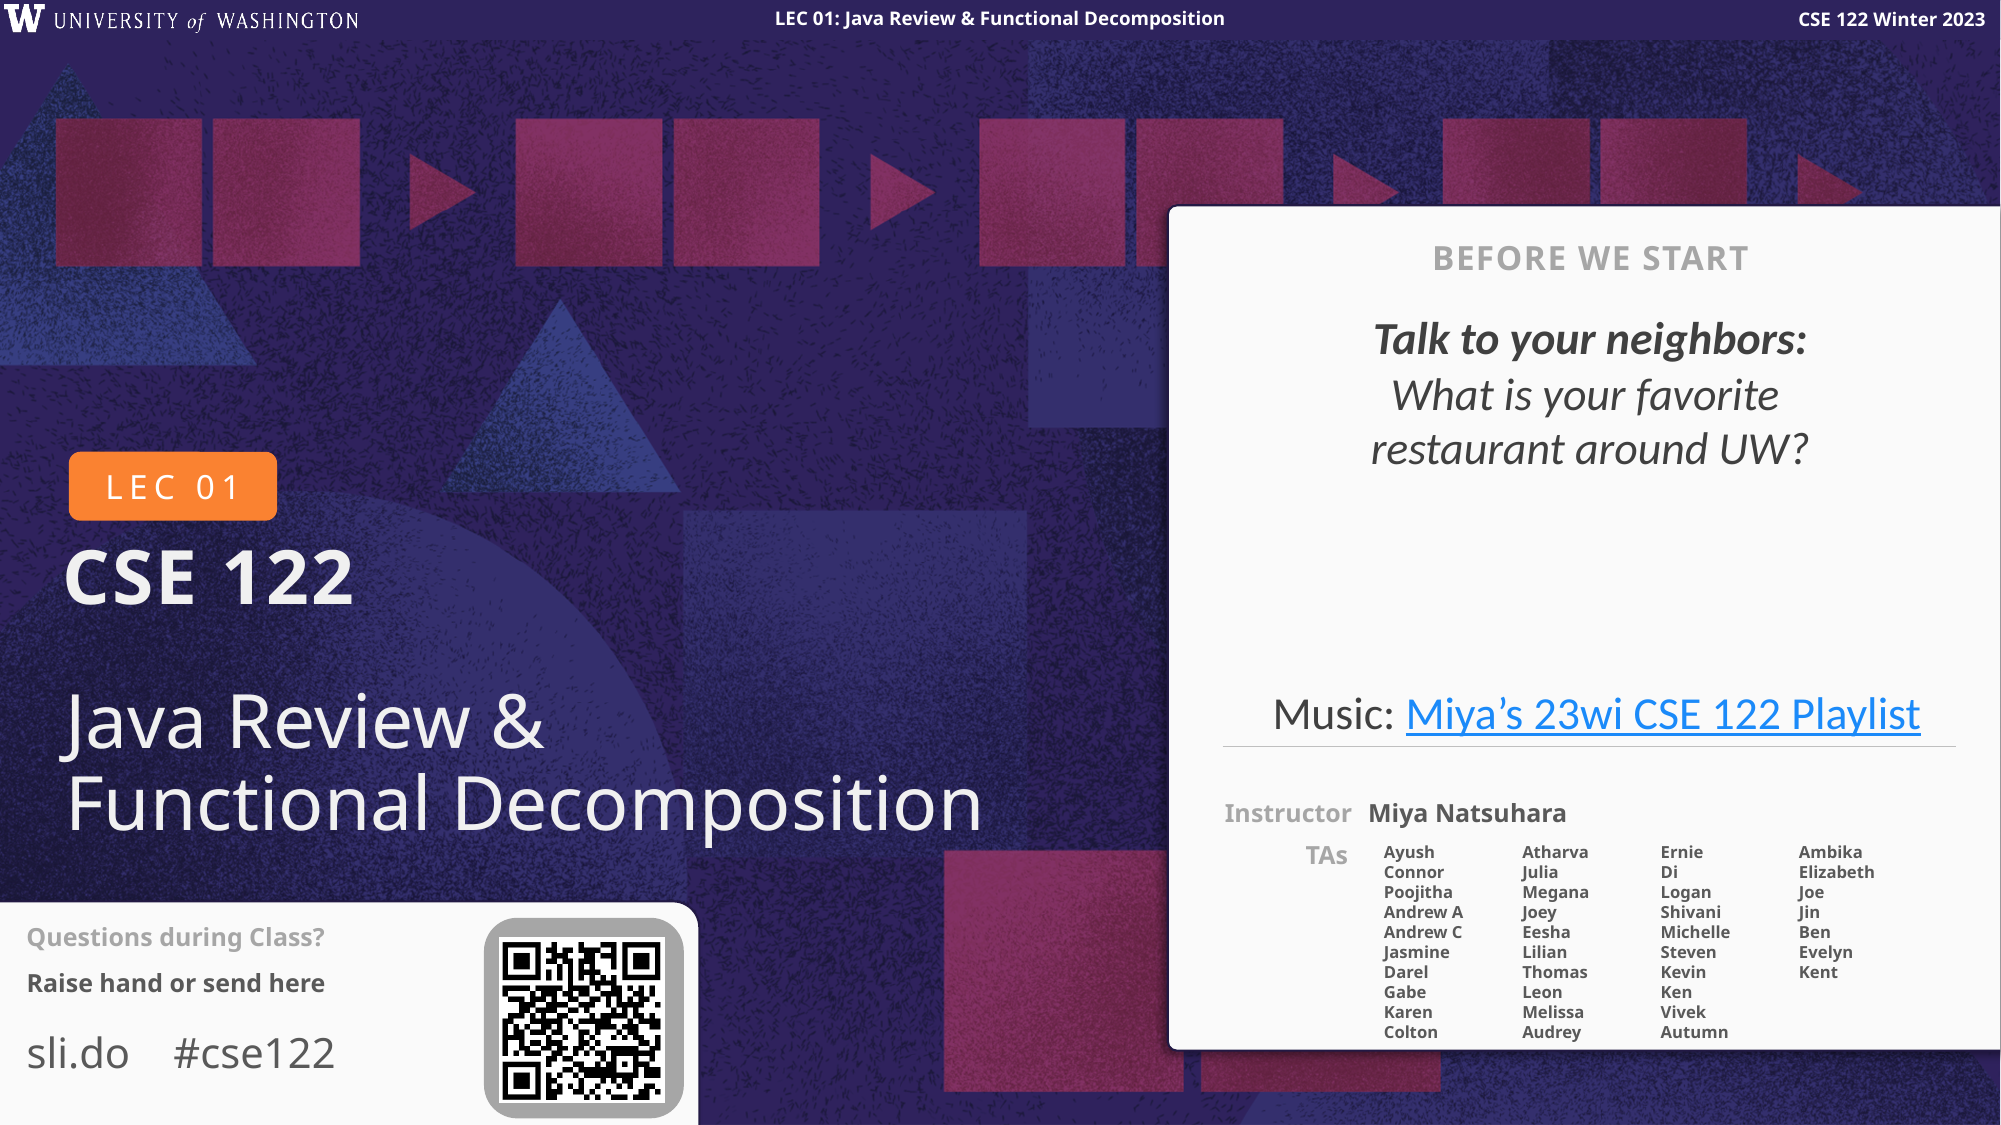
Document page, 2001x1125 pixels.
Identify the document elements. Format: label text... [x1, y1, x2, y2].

text_box Music: Miya’s 23wi CSE 122 Playlist [1251, 676, 1943, 802]
text_box Talk to your neighbors: What is your favorite restaurant around UW? [1223, 301, 1958, 482]
text_box BEFORE WE START [1210, 230, 1971, 285]
picture [4, 4, 358, 33]
title Java Review & Functional Decomposition [50, 676, 1132, 998]
picture [0, 40, 2001, 1125]
picture [499, 998, 665, 1103]
